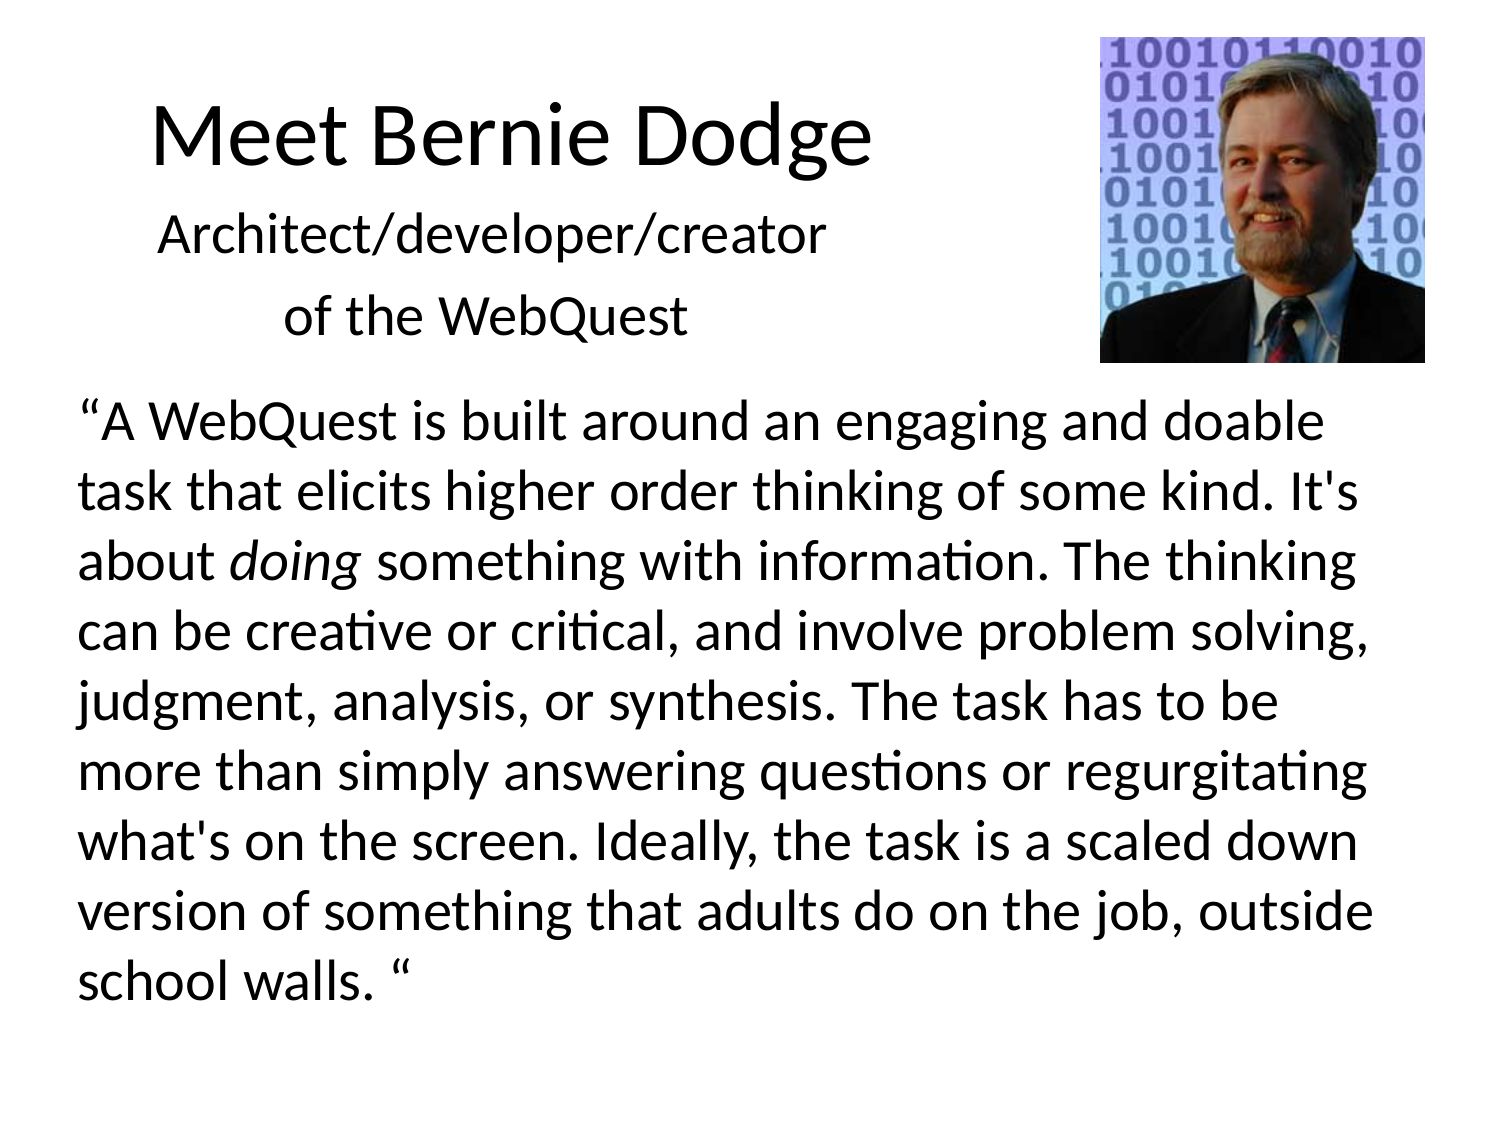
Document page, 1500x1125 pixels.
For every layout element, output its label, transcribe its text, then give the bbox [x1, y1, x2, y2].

list Architect/developer/creator of the WebQuest [112, 187, 888, 375]
text_box “A WebQuest is built around an engaging and doable task that elicits higher order thinking of some kind. It's about doing something with information. The thinking can be creative or critical, and involve problem solving, judgment, analysis, or synthesis. The task has to be more than simply answering questions or regurgitating what's on the screen. Ideally, the task is a scaled down version of something that adults do on the job, outside school walls. “ [62, 375, 1413, 1080]
picture [1099, 37, 1426, 363]
title Meet Bernie Dodge [75, 45, 950, 213]
